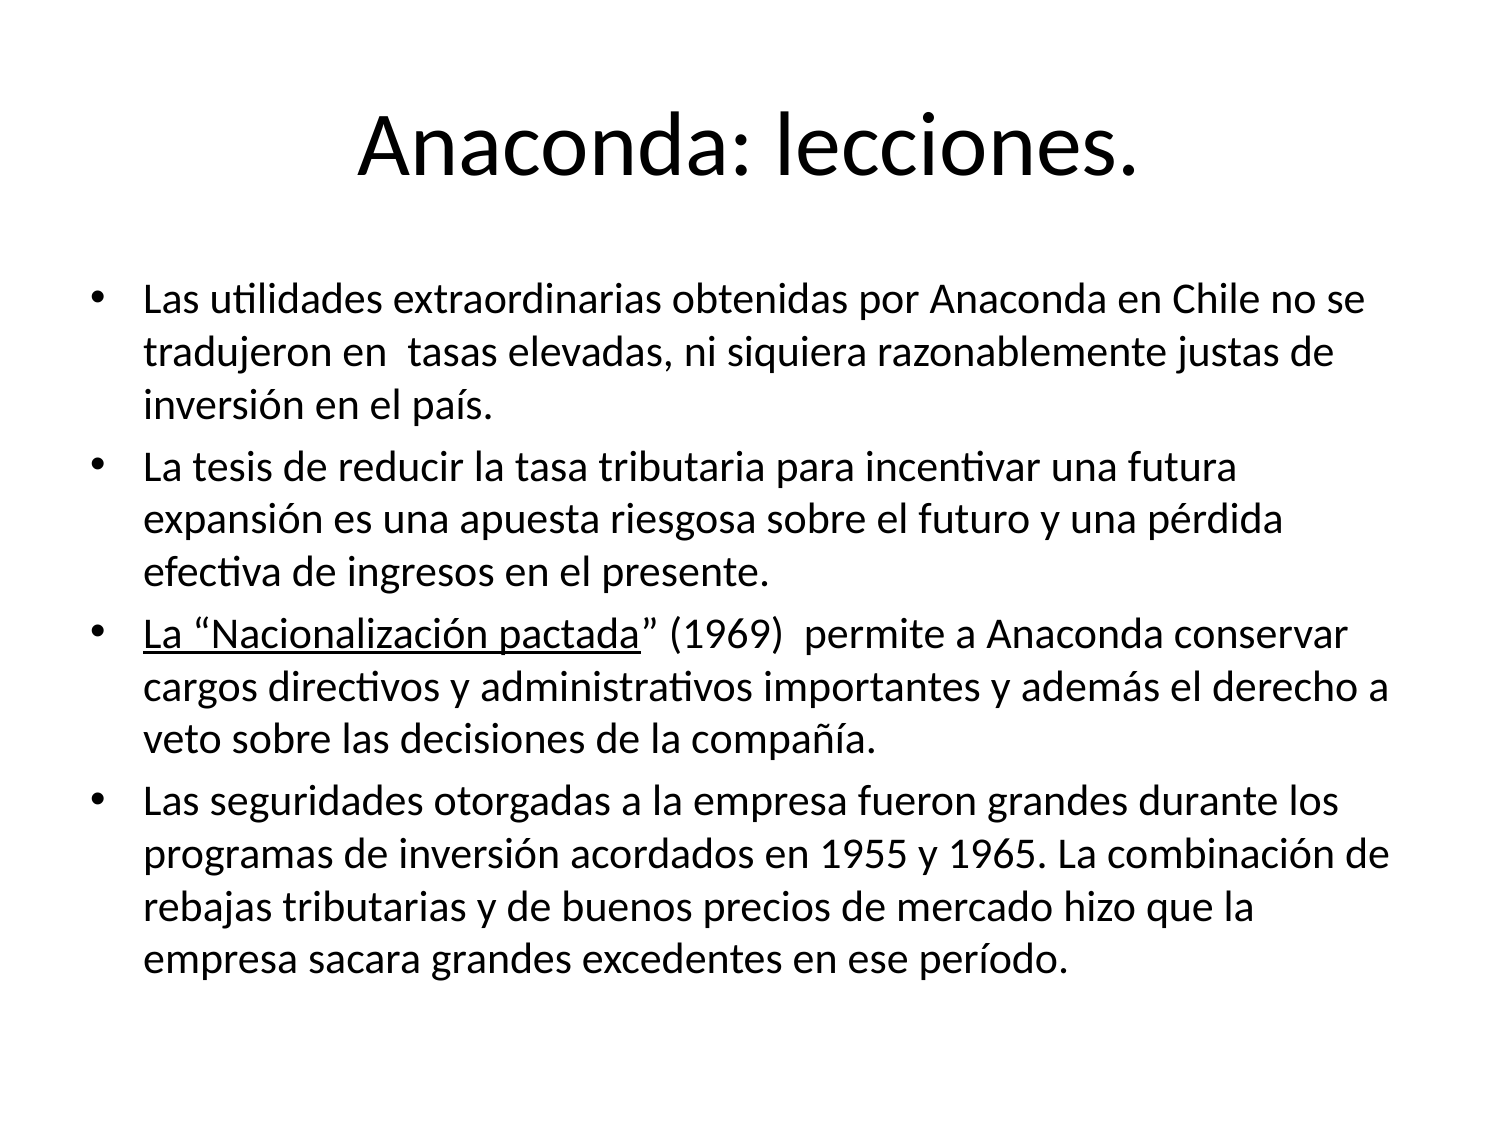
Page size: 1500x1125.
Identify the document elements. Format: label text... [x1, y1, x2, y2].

list Las utilidades extraordinarias obtenidas por Anaconda en Chile no se tradujeron en tasas elevadas, ni siquiera razonablemente justas de inversión en el país. La tesis de reducir la tasa tributaria para incentivar una futura expansión es una apuesta riesgosa sobre el futuro y una pérdida efectiva de ingresos en el presente. La “Nacionalización pactada” (1969) permite a Anaconda conservar cargos directivos y administrativos importantes y además el derecho a veto sobre las decisiones de la compañía. Las seguridades otorgadas a la empresa fueron grandes durante los programas de inversión acordados en 1955 y 1965. La combinación de rebajas tributarias y de buenos precios de mercado hizo que la empresa sacara grandes excedentes en ese período. [75, 262, 1425, 1005]
title Anaconda: lecciones. [75, 45, 1425, 233]
